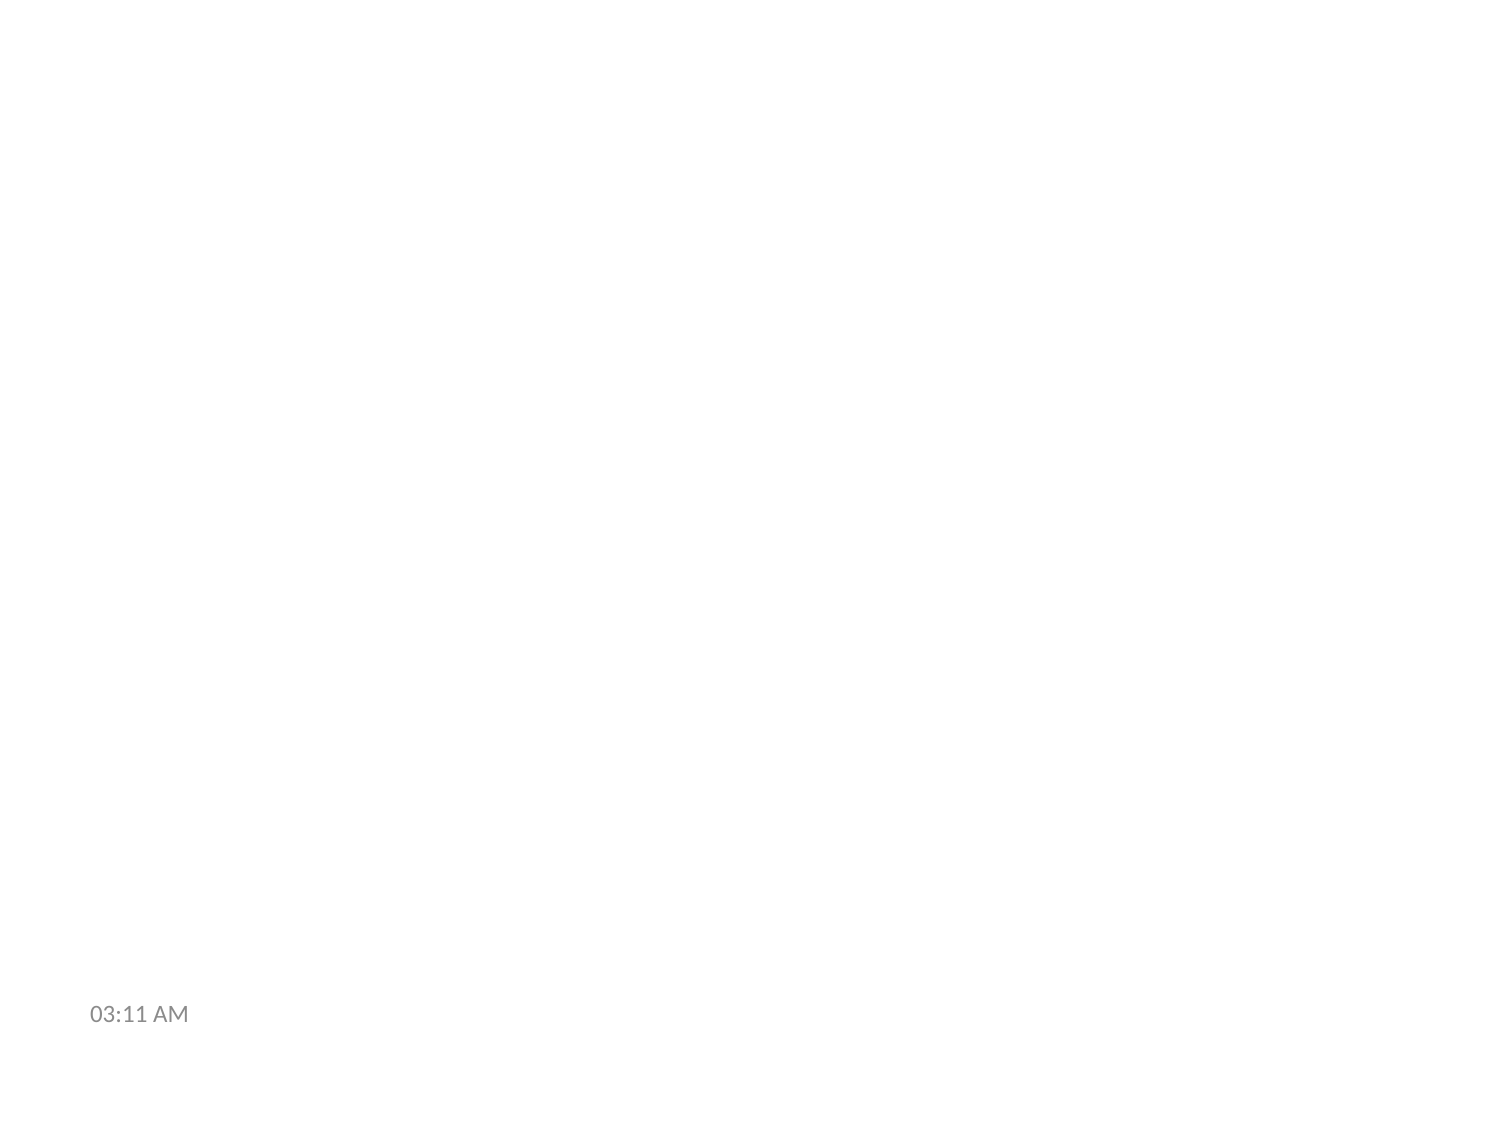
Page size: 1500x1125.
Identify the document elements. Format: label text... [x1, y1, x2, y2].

text_box 3:35 PM [75, 982, 425, 1043]
